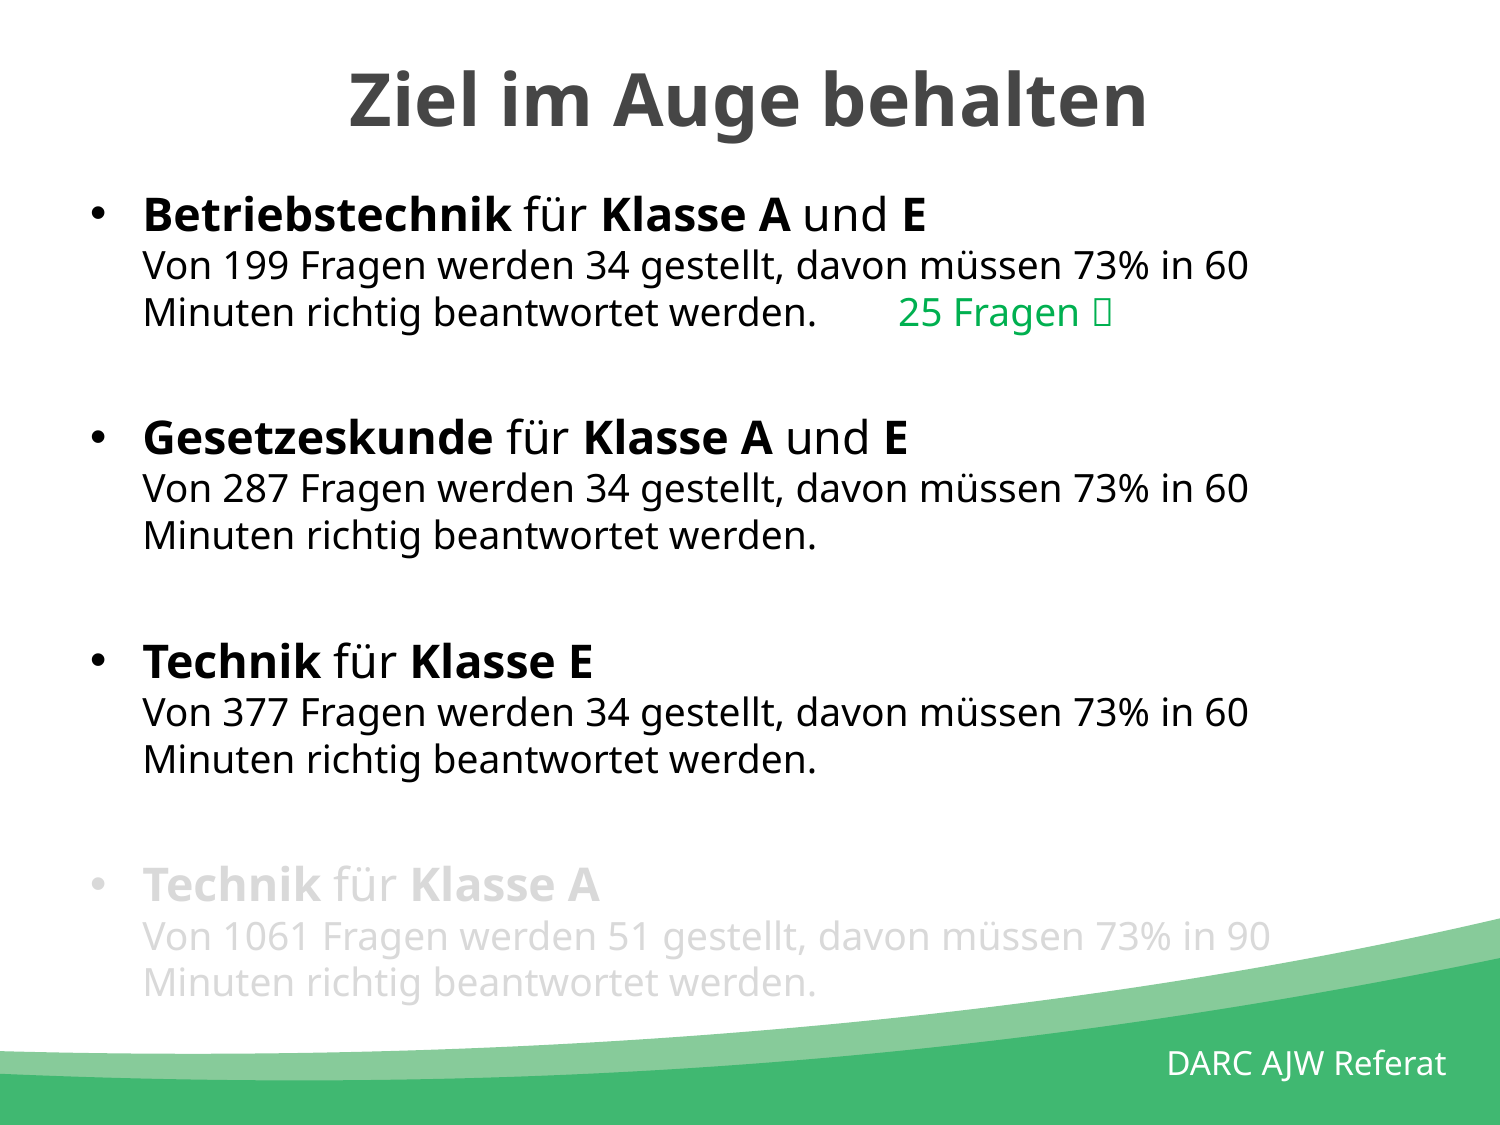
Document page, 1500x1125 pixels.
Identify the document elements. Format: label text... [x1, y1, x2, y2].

title Ziel im Auge behalten [75, 45, 1425, 149]
list Betriebstechnik für Klasse A und E Von 199 Fragen werden 34 gestellt, davon müssen 73% in 60 Minuten richtig beantwortet werden. 25 Fragen  Gesetzeskunde für Klasse A und E Von 287 Fragen werden 34 gestellt, davon müssen 73% in 60 Minuten richtig beantwortet werden. Technik für Klasse E Von 377 Fragen werden 34 gestellt, davon müssen 73% in 60 Minuten richtig beantwortet werden. Technik für Klasse A Von 1061 Fragen werden 51 gestellt, davon müssen 73% in 90 Minuten richtig beantwortet werden. [75, 177, 1425, 1022]
